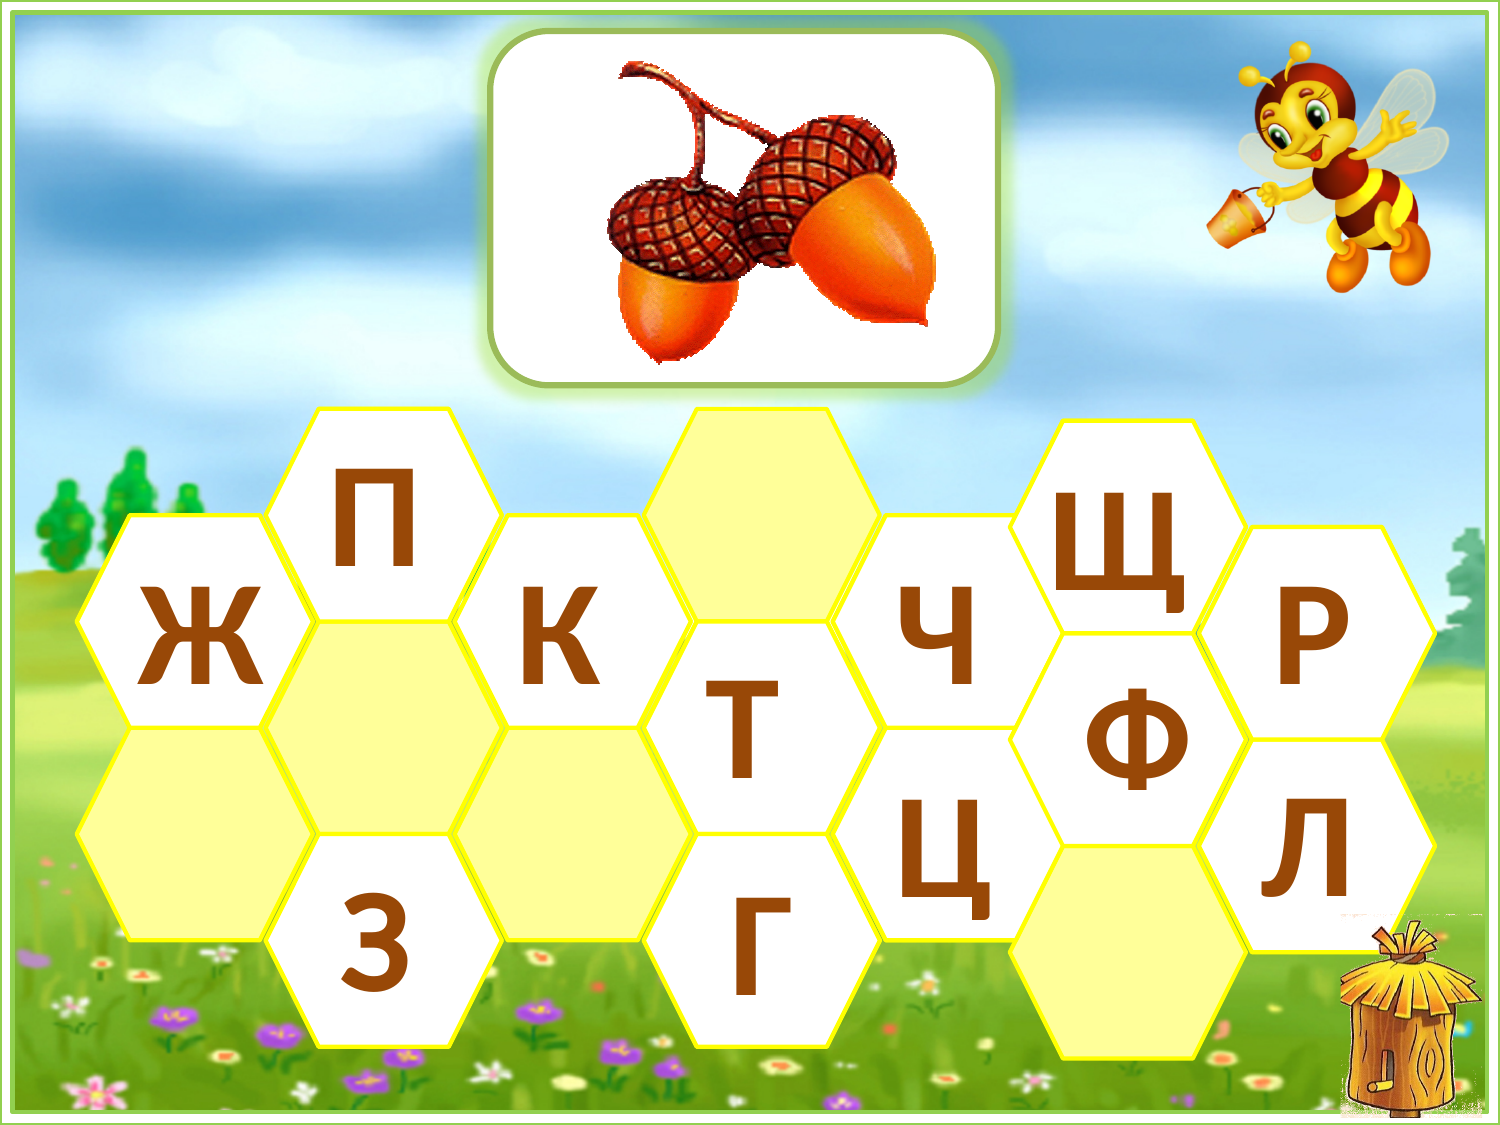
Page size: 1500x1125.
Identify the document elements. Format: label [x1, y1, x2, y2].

picture [548, 39, 951, 374]
text_box [832, 515, 1004, 729]
text_box [642, 406, 882, 619]
text_box [454, 515, 692, 729]
text_box [76, 515, 314, 729]
text_box [643, 833, 881, 1048]
text_box [265, 408, 502, 622]
text_box [453, 736, 638, 943]
text_box [1198, 747, 1436, 953]
text_box [1007, 854, 1245, 1061]
text_box [1009, 420, 1247, 634]
text_box [1009, 641, 1193, 847]
text_box [1198, 526, 1436, 740]
picture [15, 15, 1485, 1118]
text_box [832, 736, 1070, 941]
text_box [265, 833, 502, 1048]
text_box [267, 629, 501, 832]
text_box [488, 28, 1001, 388]
text_box [643, 621, 827, 833]
text_box [74, 736, 314, 943]
